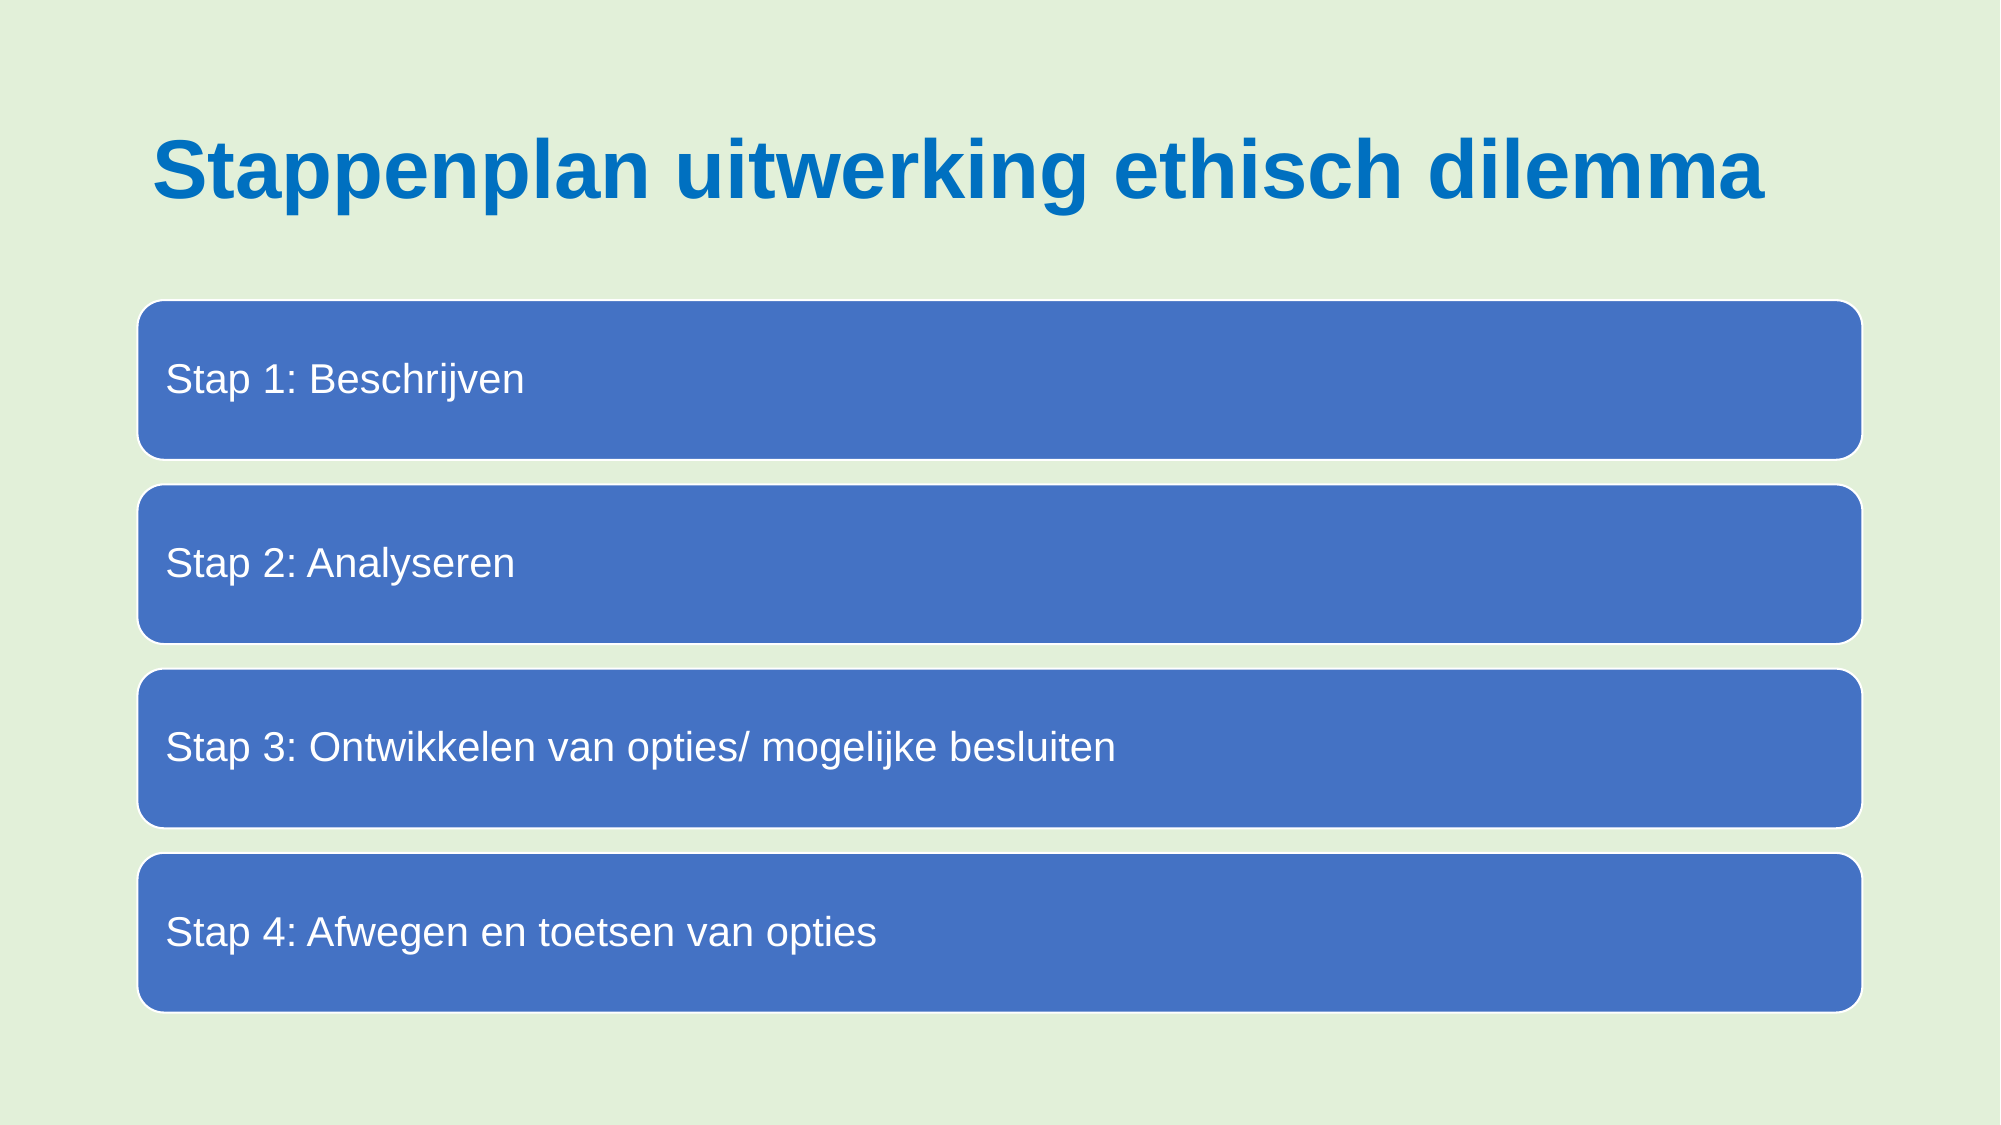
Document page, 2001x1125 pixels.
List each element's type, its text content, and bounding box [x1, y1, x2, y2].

title Stappenplan uitwerking ethisch dilemma [137, 59, 1863, 278]
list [137, 299, 1863, 1014]
